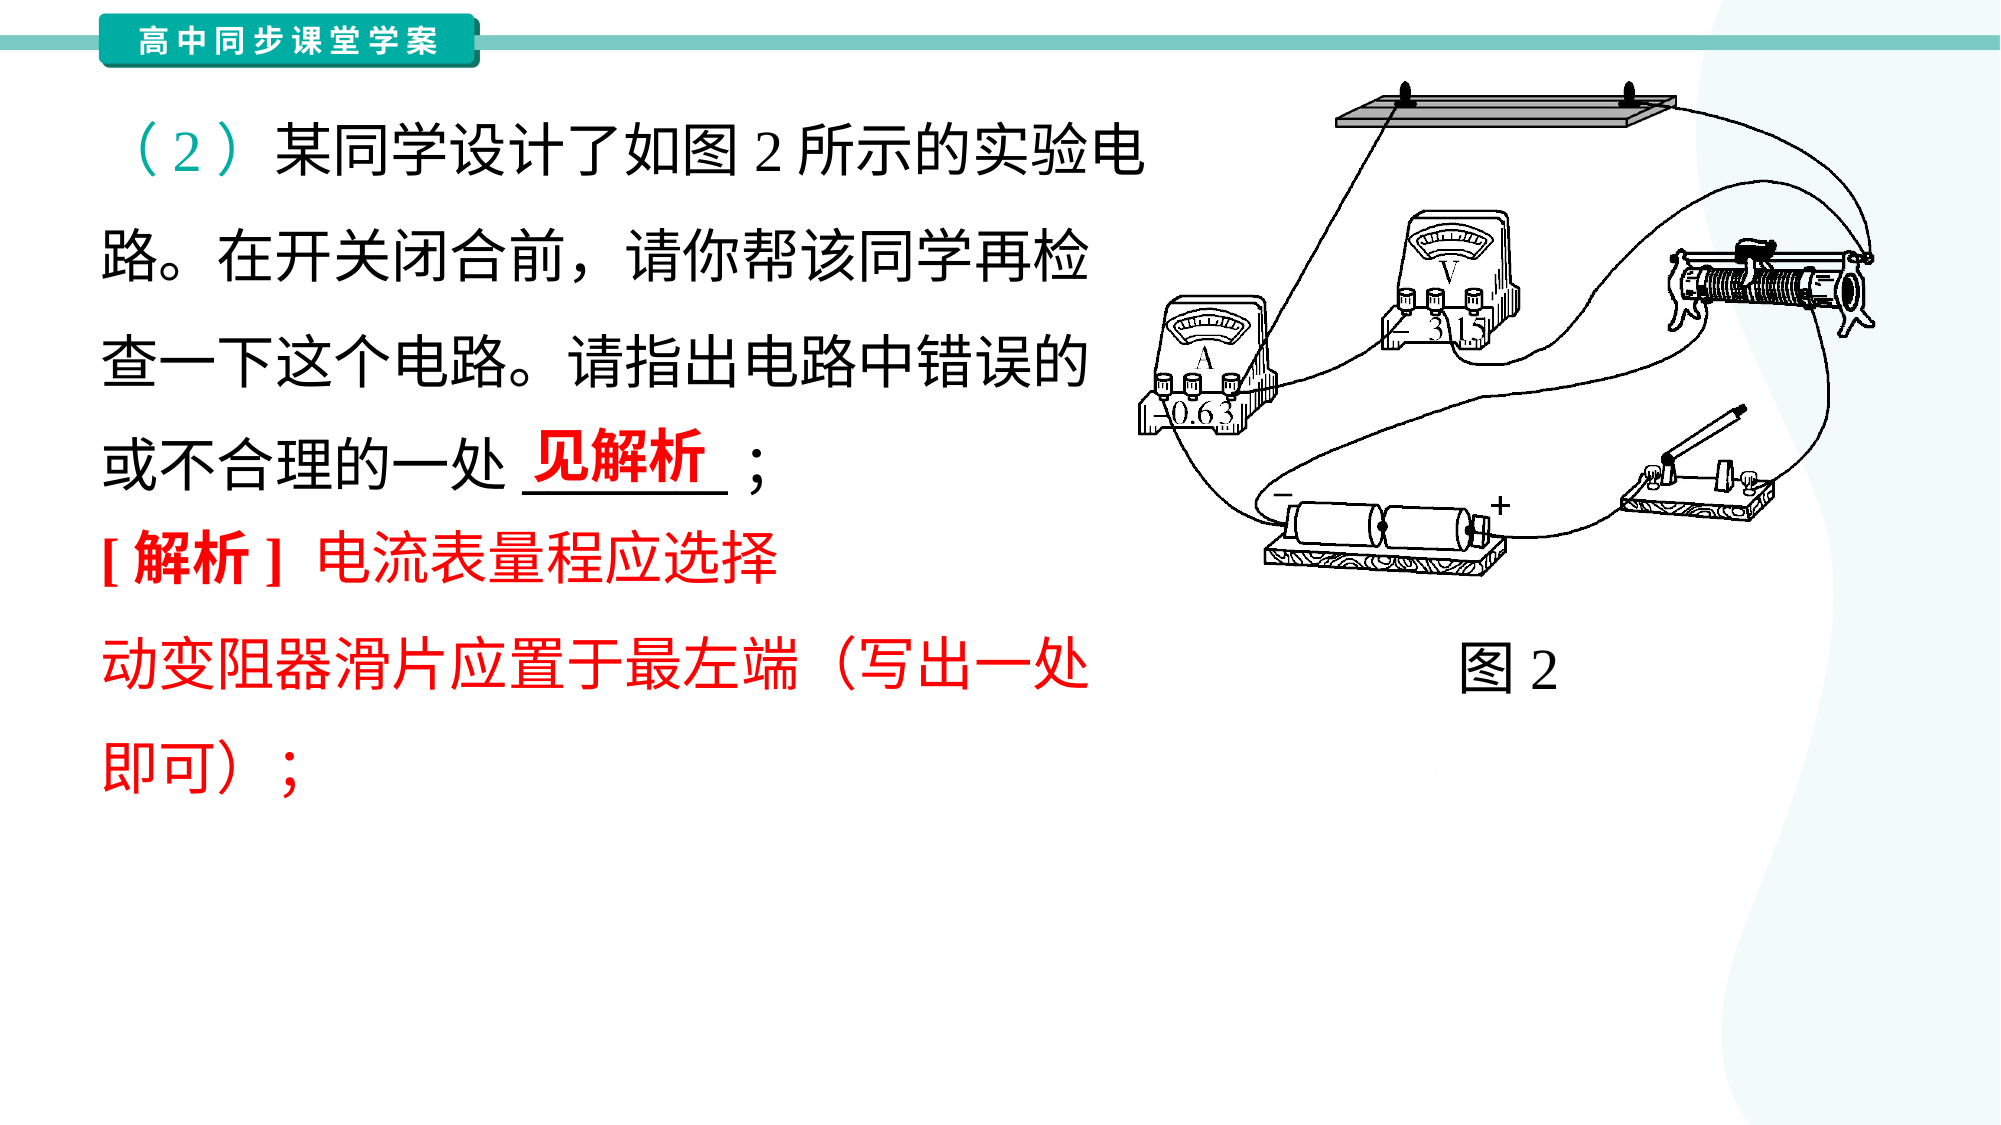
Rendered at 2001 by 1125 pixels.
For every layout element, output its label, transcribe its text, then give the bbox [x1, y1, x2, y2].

text_box （2）某同学设计了如图2所示的实验电 路。在开关闭合前，请你帮该同学再检 查一下这个电路。请指出电路中错误的 或不合理的一处________； [100, 76, 1137, 487]
text_box 见解析 [510, 387, 729, 478]
text_box 图2 [1458, 597, 1559, 761]
picture [0, 0, 2000, 1125]
